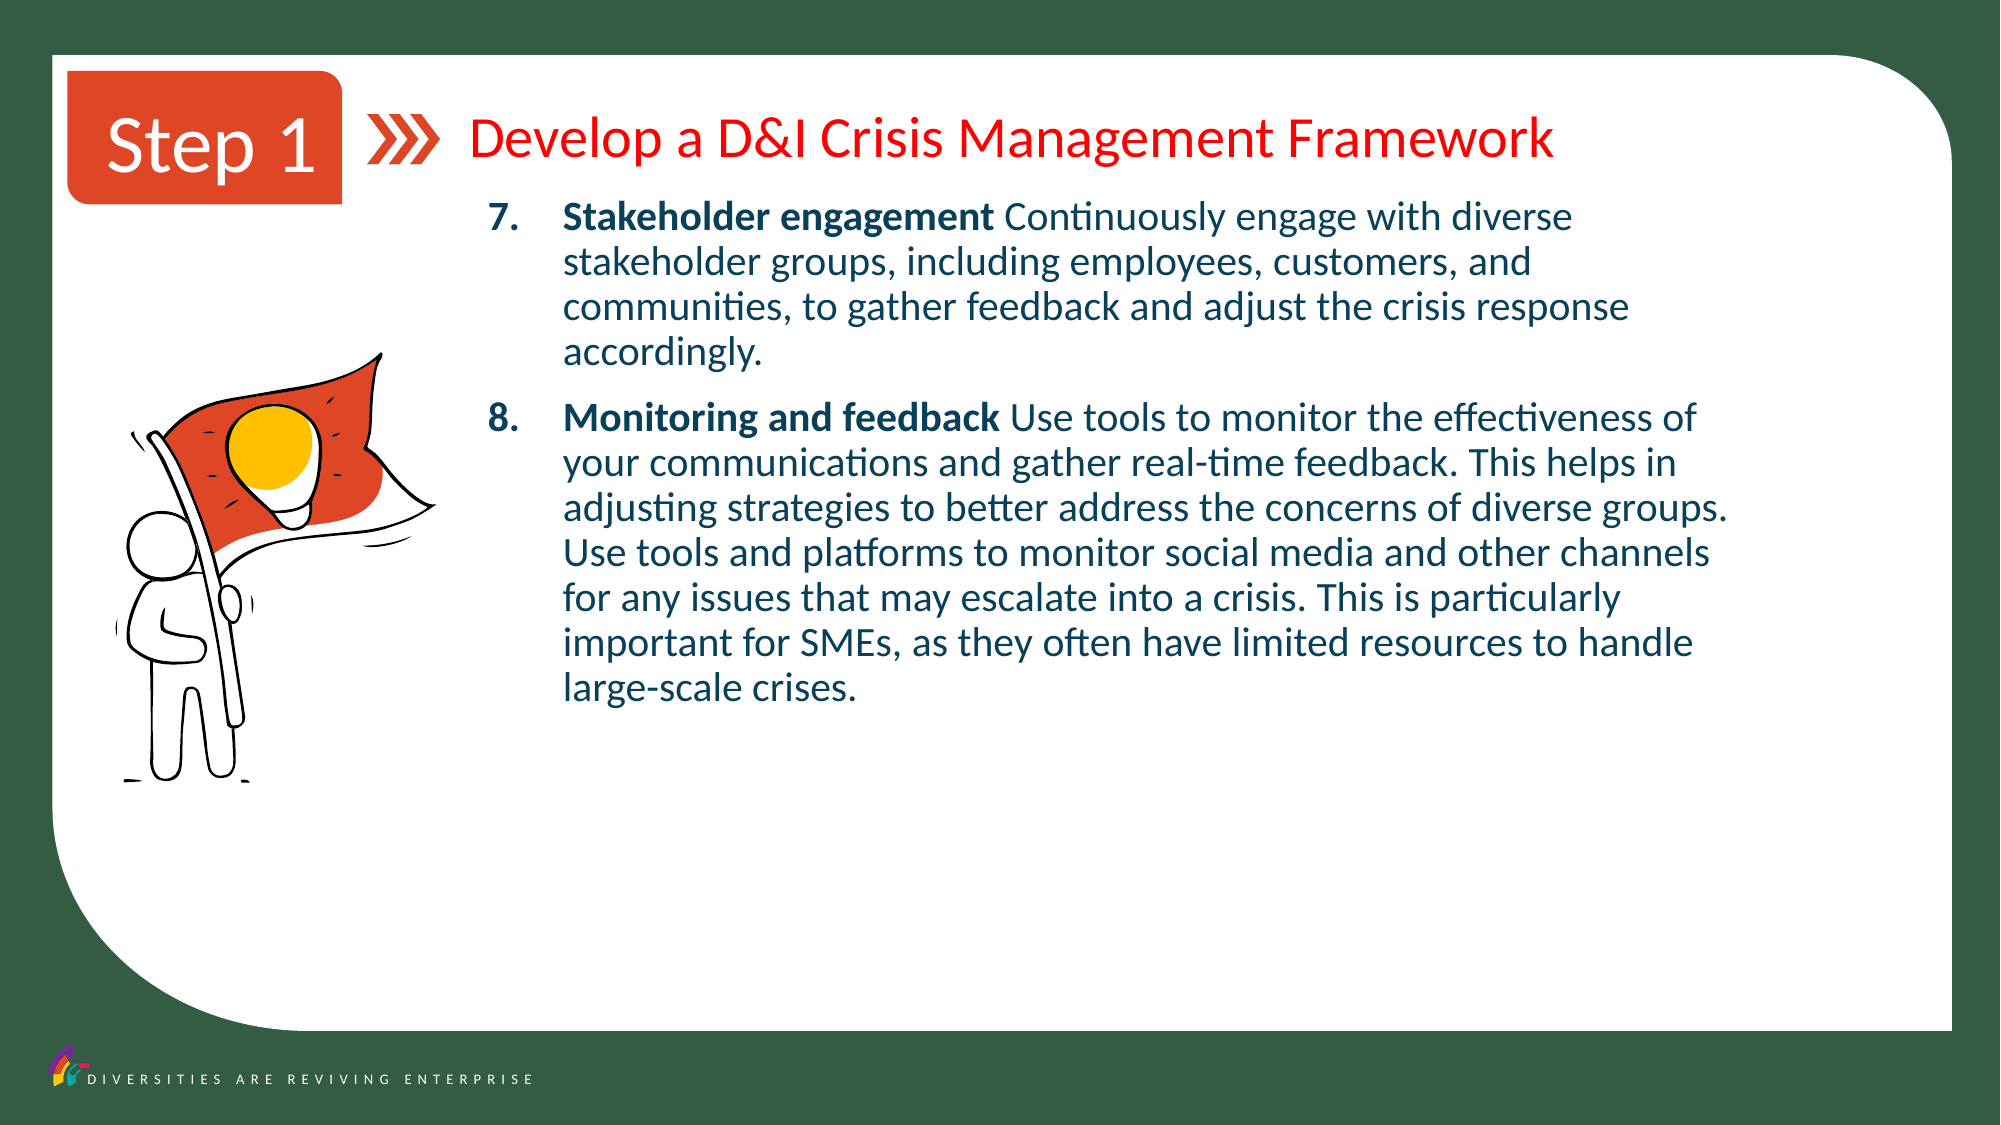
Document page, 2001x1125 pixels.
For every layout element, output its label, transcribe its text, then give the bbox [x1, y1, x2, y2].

text_box [79, 73, 344, 206]
text_box Step 1 [0, 46, 333, 203]
list Stakeholder engagement Continuously engage with diverse stakeholder groups, including employees, customers, and communities, to gather feedback and adjust the crisis response accordingly. Monitoring and feedback Use tools to monitor the effectiveness of your communications and gather real-time feedback. This helps in adjusting strategies to better address the concerns of diverse groups. Use tools and platforms to monitor social media and other channels for any issues that may escalate into a crisis. This is particularly important for SMEs, as they often have limited resources to handle large-scale crises. [473, 187, 1749, 820]
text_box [115, 352, 437, 783]
list Develop a D&I Crisis Management Framework [454, 73, 1580, 205]
picture [360, 96, 446, 182]
